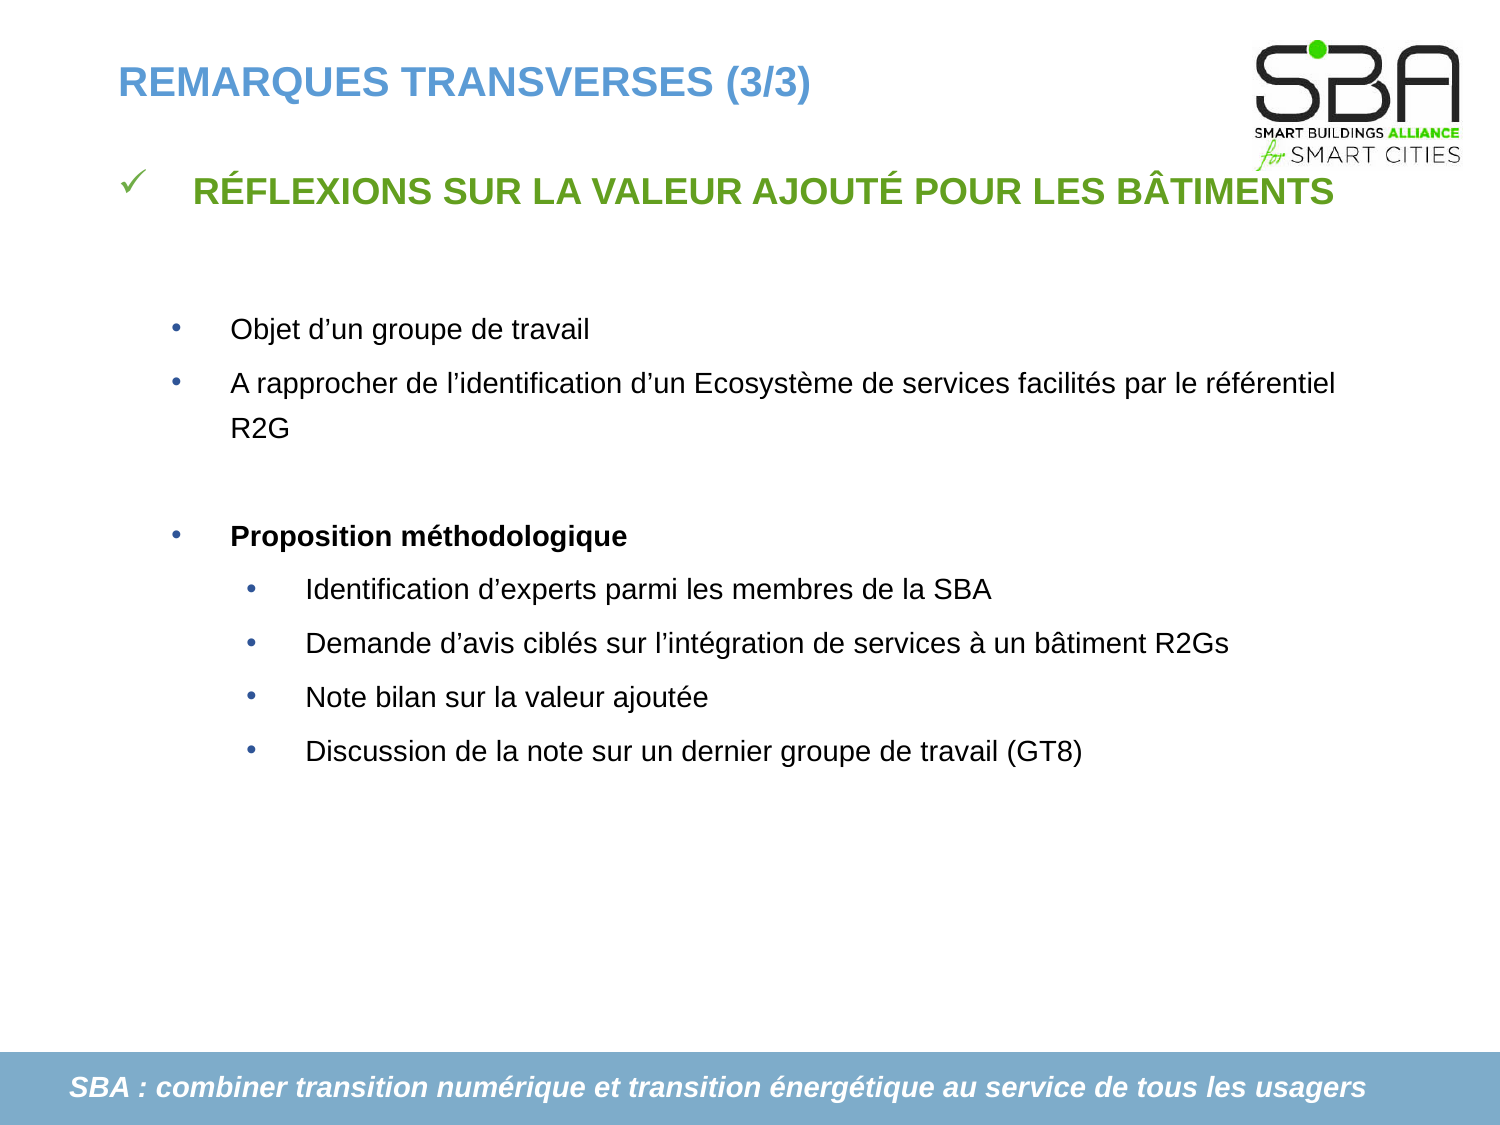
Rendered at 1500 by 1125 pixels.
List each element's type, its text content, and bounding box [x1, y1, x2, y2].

title REMARQUES TRANSVERSES (3/3) [103, 25, 1232, 141]
picture [1252, 40, 1463, 171]
text_box Réflexions sur la valeur ajouté pour les bâtiments Objet d’un groupe de travail A rapprocher de l’identification d’un Ecosystème de services facilités par le référentiel R2G Proposition méthodologique Identification d’experts parmi les membres de la SBA Demande d’avis ciblés sur l’intégration de services à un bâtiment R2Gs Note bilan sur la valeur ajoutée Discussion de la note sur un dernier groupe de travail (GT8) [103, 151, 1396, 775]
